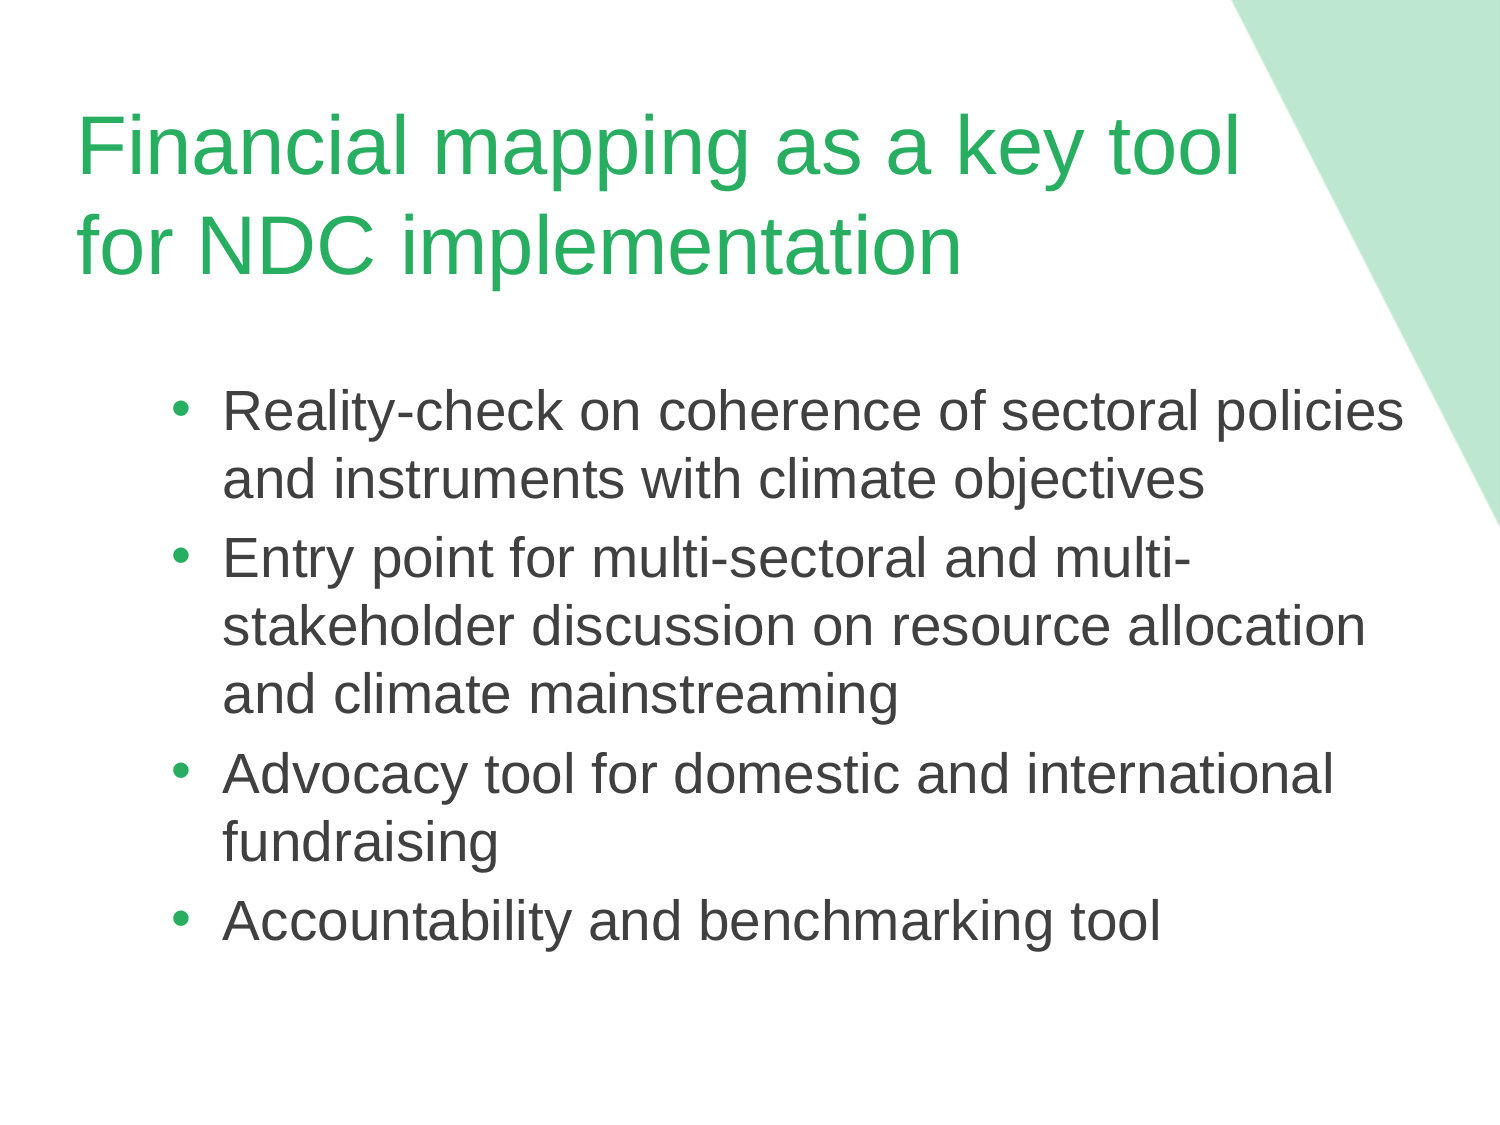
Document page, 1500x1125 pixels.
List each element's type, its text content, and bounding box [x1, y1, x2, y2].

list Reality-check on coherence of sectoral policies and instruments with climate objectives Entry point for multi-sectoral and multi-stakeholder discussion on resource allocation and climate mainstreaming Advocacy tool for domestic and international fundraising Accountability and benchmarking tool [159, 361, 1425, 1005]
title Financial mapping as a key tool for NDC implementation [64, 90, 1306, 303]
picture [0, 0, 1500, 1125]
